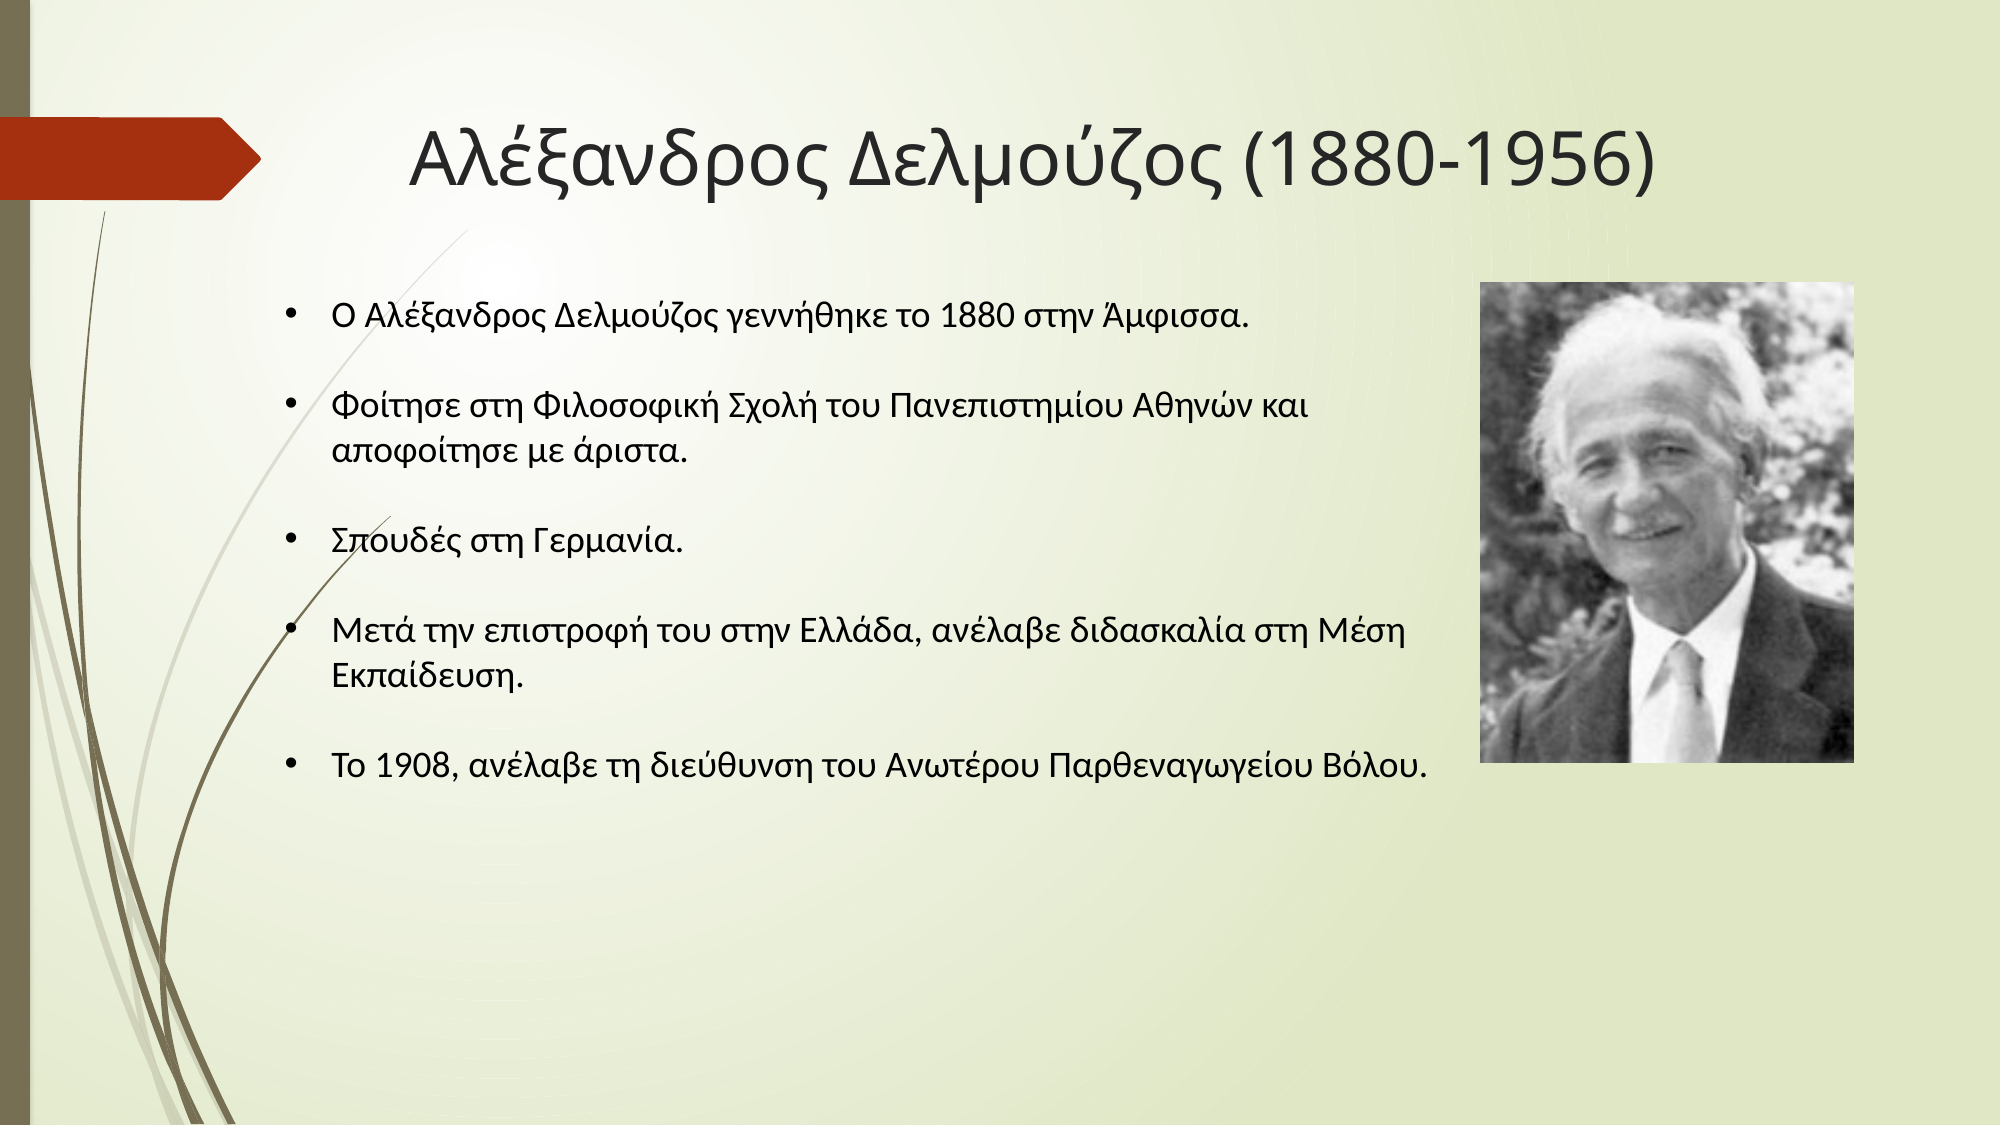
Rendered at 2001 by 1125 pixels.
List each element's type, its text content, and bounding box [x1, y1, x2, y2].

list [1480, 282, 1855, 763]
title Αλέξανδρος Δελμούζος (1880-1956) [302, 102, 1765, 313]
text_box Ο Αλέξανδρος Δελμούζος γεννήθηκε το 1880 στην Άμφισσα. Φοίτησε στη Φιλοσοφική Σχολή του Πανεπιστημίου Αθηνών και αποφοίτησε με άριστα. Σπουδές στη Γερμανία. Μετά την επιστροφή του στην Ελλάδα, ανέλαβε διδασκαλία στη Μέση Εκπαίδευση. Το 1908, ανέλαβε τη διεύθυνση του Ανωτέρου Παρθεναγωγείου Βόλου. [269, 282, 1466, 883]
